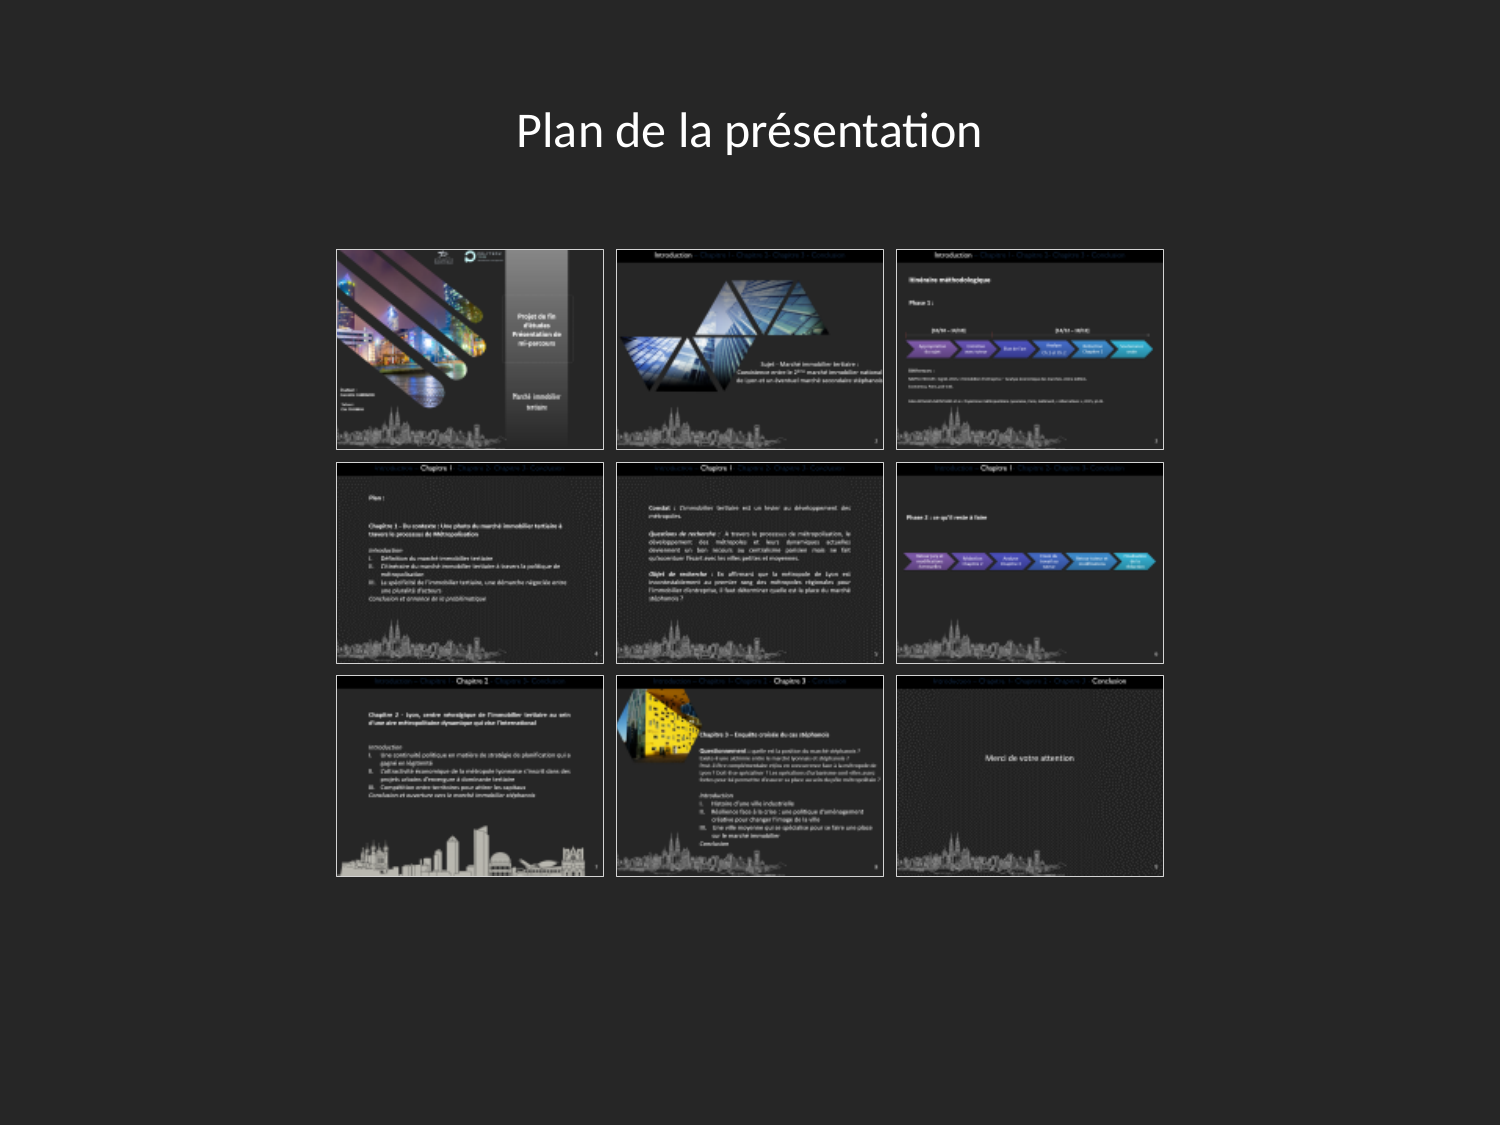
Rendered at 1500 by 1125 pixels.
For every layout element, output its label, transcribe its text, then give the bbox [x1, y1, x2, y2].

picture [617, 250, 883, 449]
picture [897, 463, 1163, 663]
picture [337, 676, 603, 876]
picture [897, 676, 1163, 876]
picture [897, 250, 1163, 449]
picture [337, 463, 603, 663]
picture [617, 676, 883, 876]
text_box Plan de la présentation [401, 89, 1099, 165]
picture [337, 250, 603, 449]
picture [617, 463, 883, 663]
